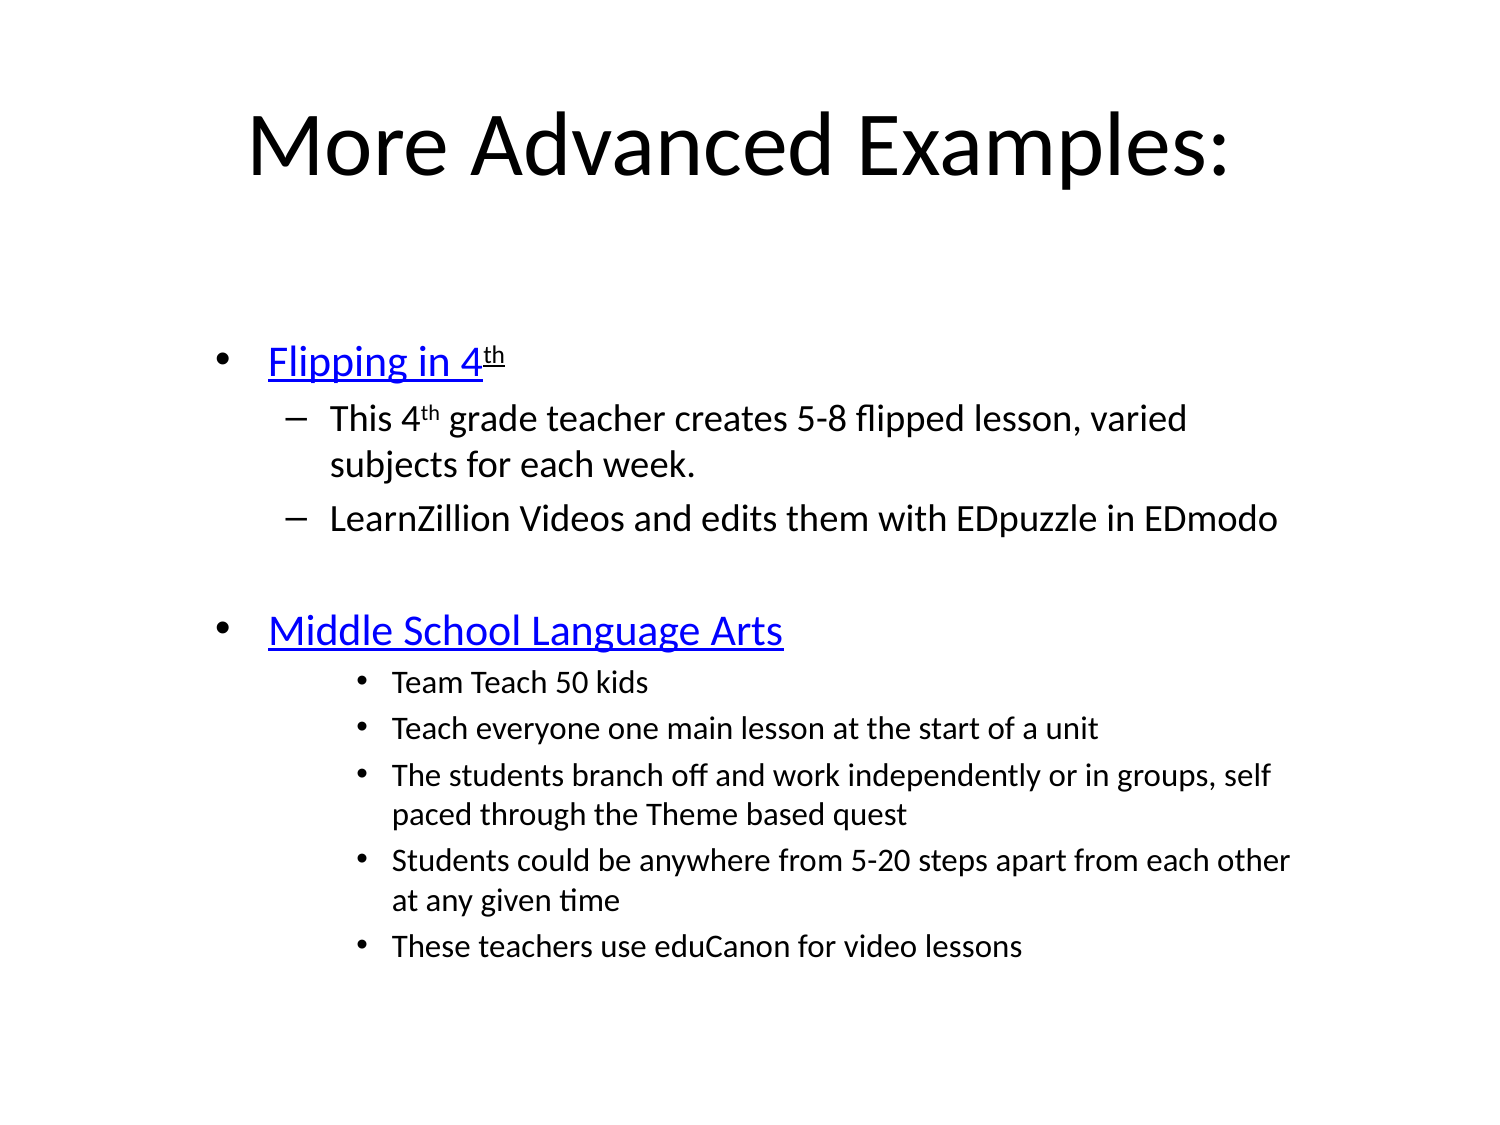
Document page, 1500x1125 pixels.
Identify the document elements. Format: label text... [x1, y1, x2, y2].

list Flipping in 4th This 4th grade teacher creates 5-8 flipped lesson, varied subjects for each week. LearnZillion Videos and edits them with EDpuzzle in EDmodo Middle School Language Arts Team Teach 50 kids Teach everyone one main lesson at the start of a unit The students branch off and work independently or in groups, self paced through the Theme based quest Students could be anywhere from 5-20 steps apart from each other at any given time These teachers use eduCanon for video lessons [200, 324, 1325, 975]
title More Advanced Examples: [75, 45, 1425, 233]
